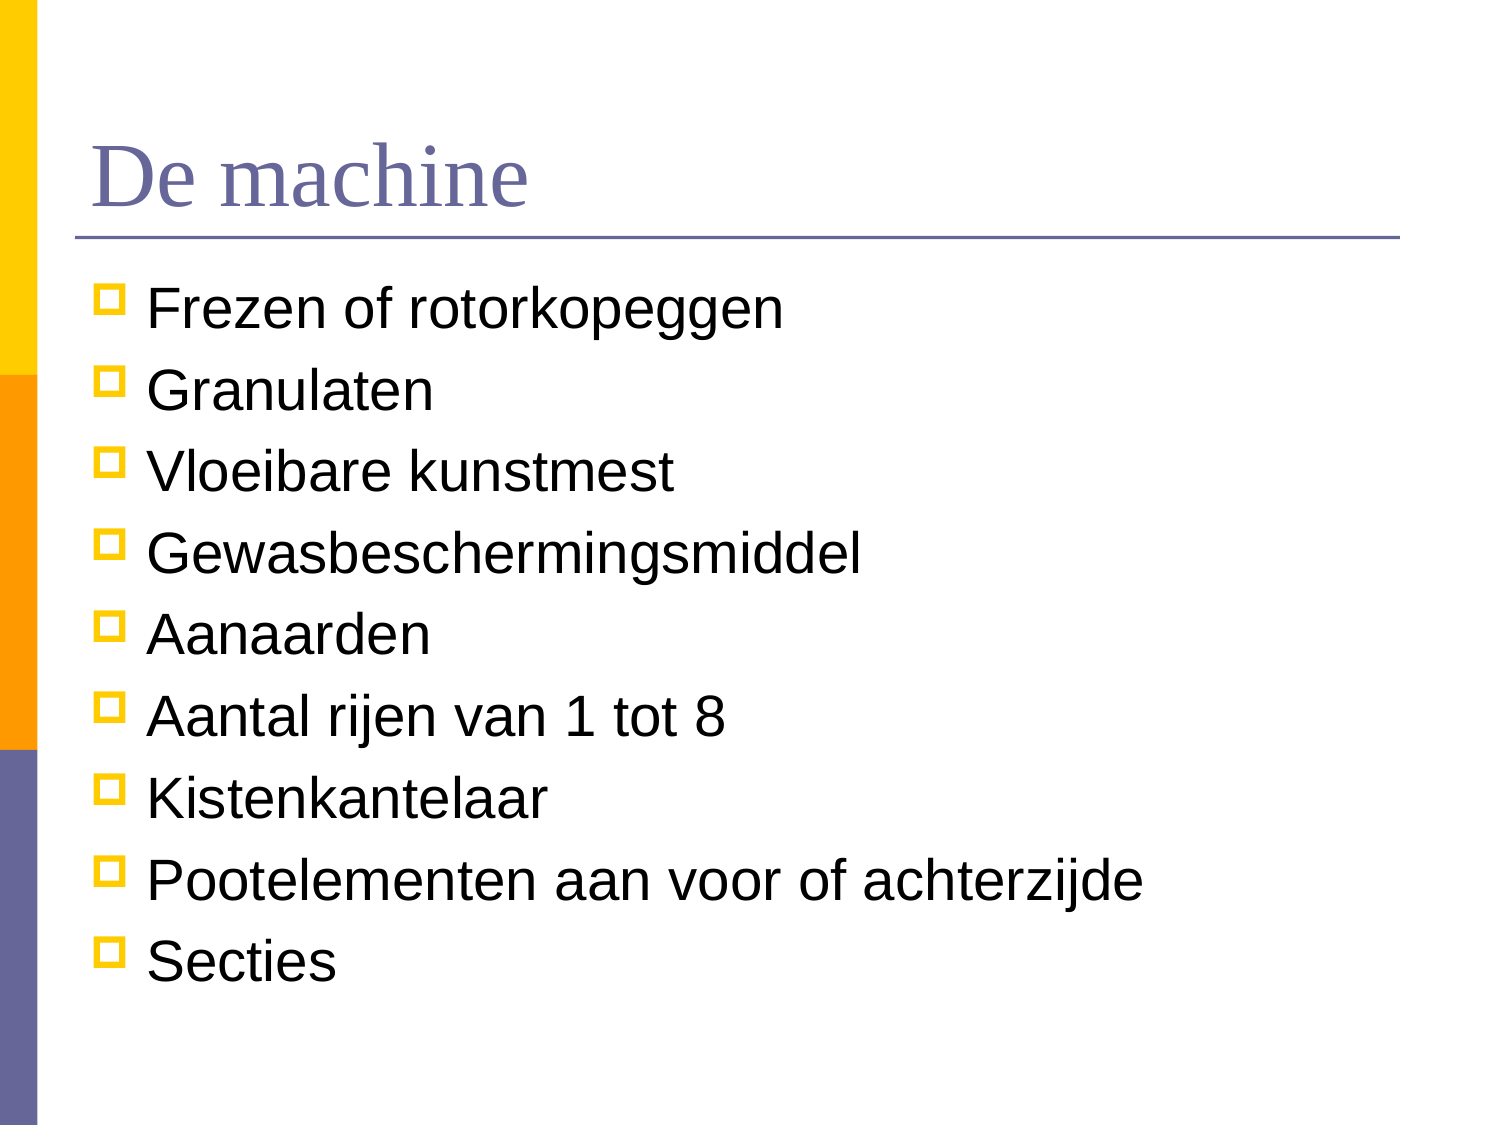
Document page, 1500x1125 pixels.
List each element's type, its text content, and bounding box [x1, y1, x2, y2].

list Frezen of rotorkopeggen Granulaten Vloeibare kunstmest Gewasbeschermingsmiddel Aanaarden Aantal rijen van 1 tot 8 Kistenkantelaar Pootelementen aan voor of achterzijde Secties [75, 262, 1425, 1006]
title De machine [75, 45, 1425, 233]
